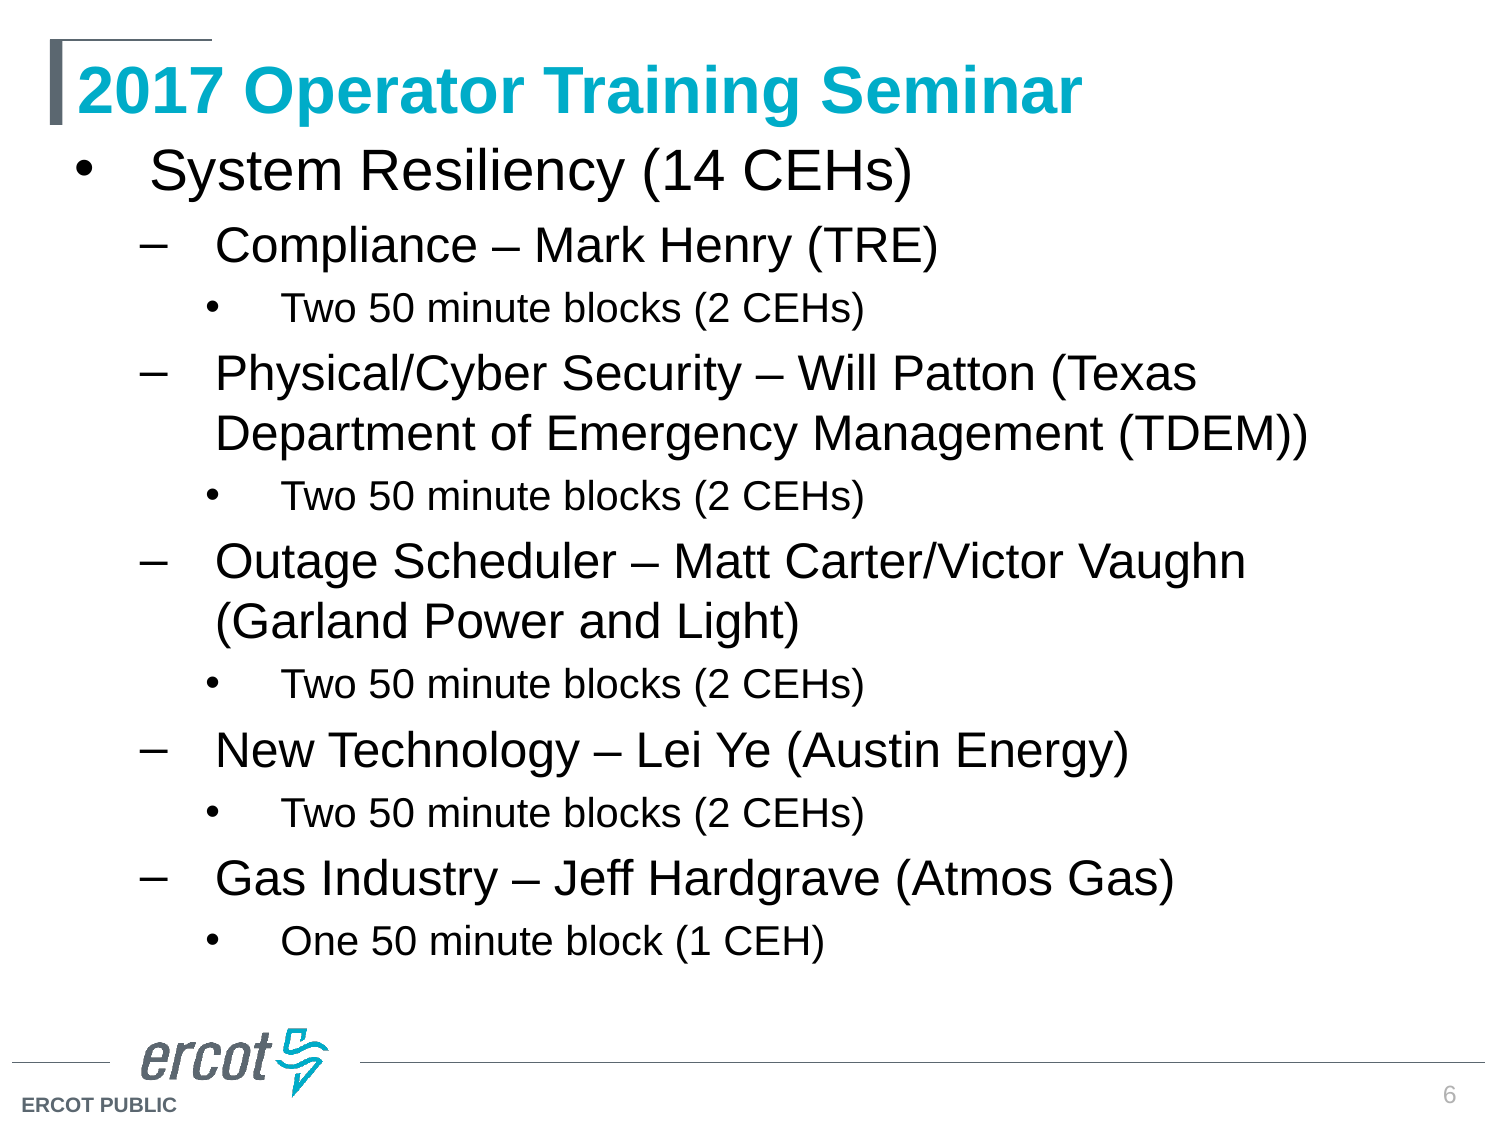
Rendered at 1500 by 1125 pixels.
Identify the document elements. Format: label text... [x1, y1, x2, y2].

title 2017 Operator Training Seminar [62, 39, 1450, 125]
slide_number 6 [1412, 1076, 1488, 1112]
picture [137, 1063, 332, 1100]
text_box System Resiliency (14 CEHs) Compliance – Mark Henry (TRE) Two 50 minute blocks (2 CEHs) Physical/Cyber Security – Will Patton (Texas Department of Emergency Management (TDEM)) Two 50 minute blocks (2 CEHs) Outage Scheduler – Matt Carter/Victor Vaughn (Garland Power and Light) Two 50 minute blocks (2 CEHs) New Technology – Lei Ye (Austin Energy) Two 50 minute blocks (2 CEHs) Gas Industry – Jeff Hardgrave (Atmos Gas) One 50 minute block (1 CEH) [50, 125, 1438, 1063]
